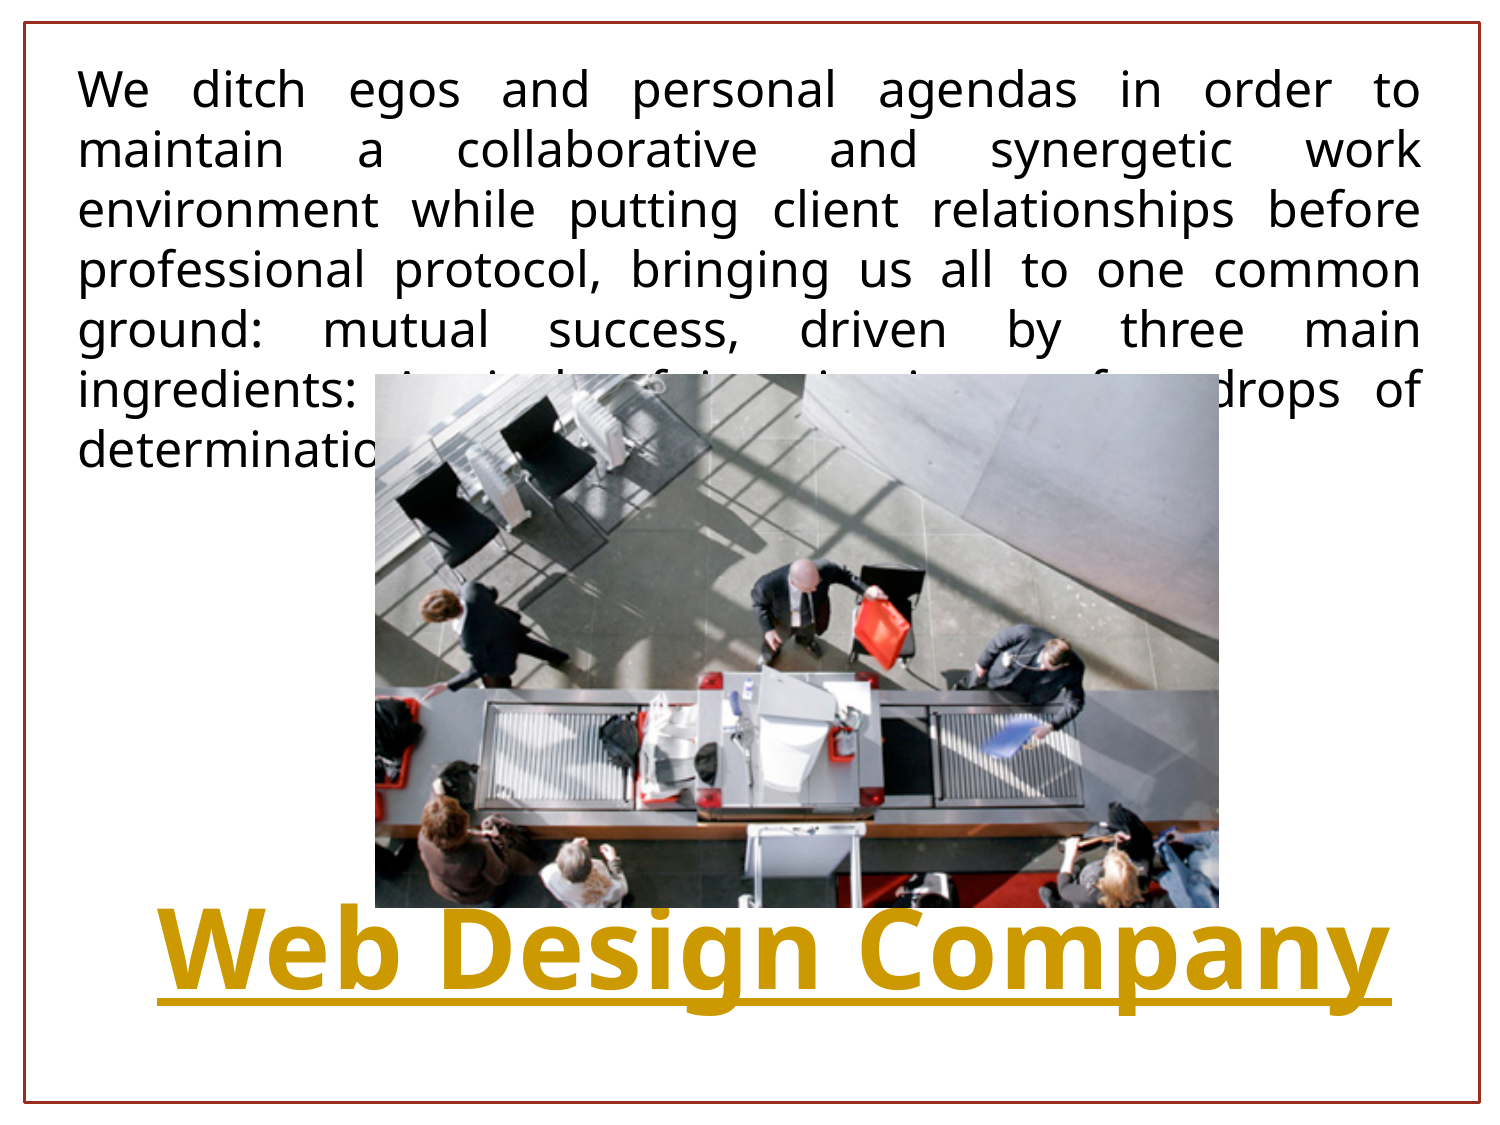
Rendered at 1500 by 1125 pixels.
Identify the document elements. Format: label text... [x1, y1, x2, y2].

title Web Design Company [99, 849, 1450, 1038]
text_box We ditch egos and personal agendas in order to maintain a collaborative and synergetic work environment while putting client relationships before professional protocol, bringing us all to one common ground: mutual success, driven by three main ingredients: A pinch of imagination, a few drops of determination, and one fresh little idea. [62, 49, 1438, 485]
picture [374, 374, 1220, 909]
